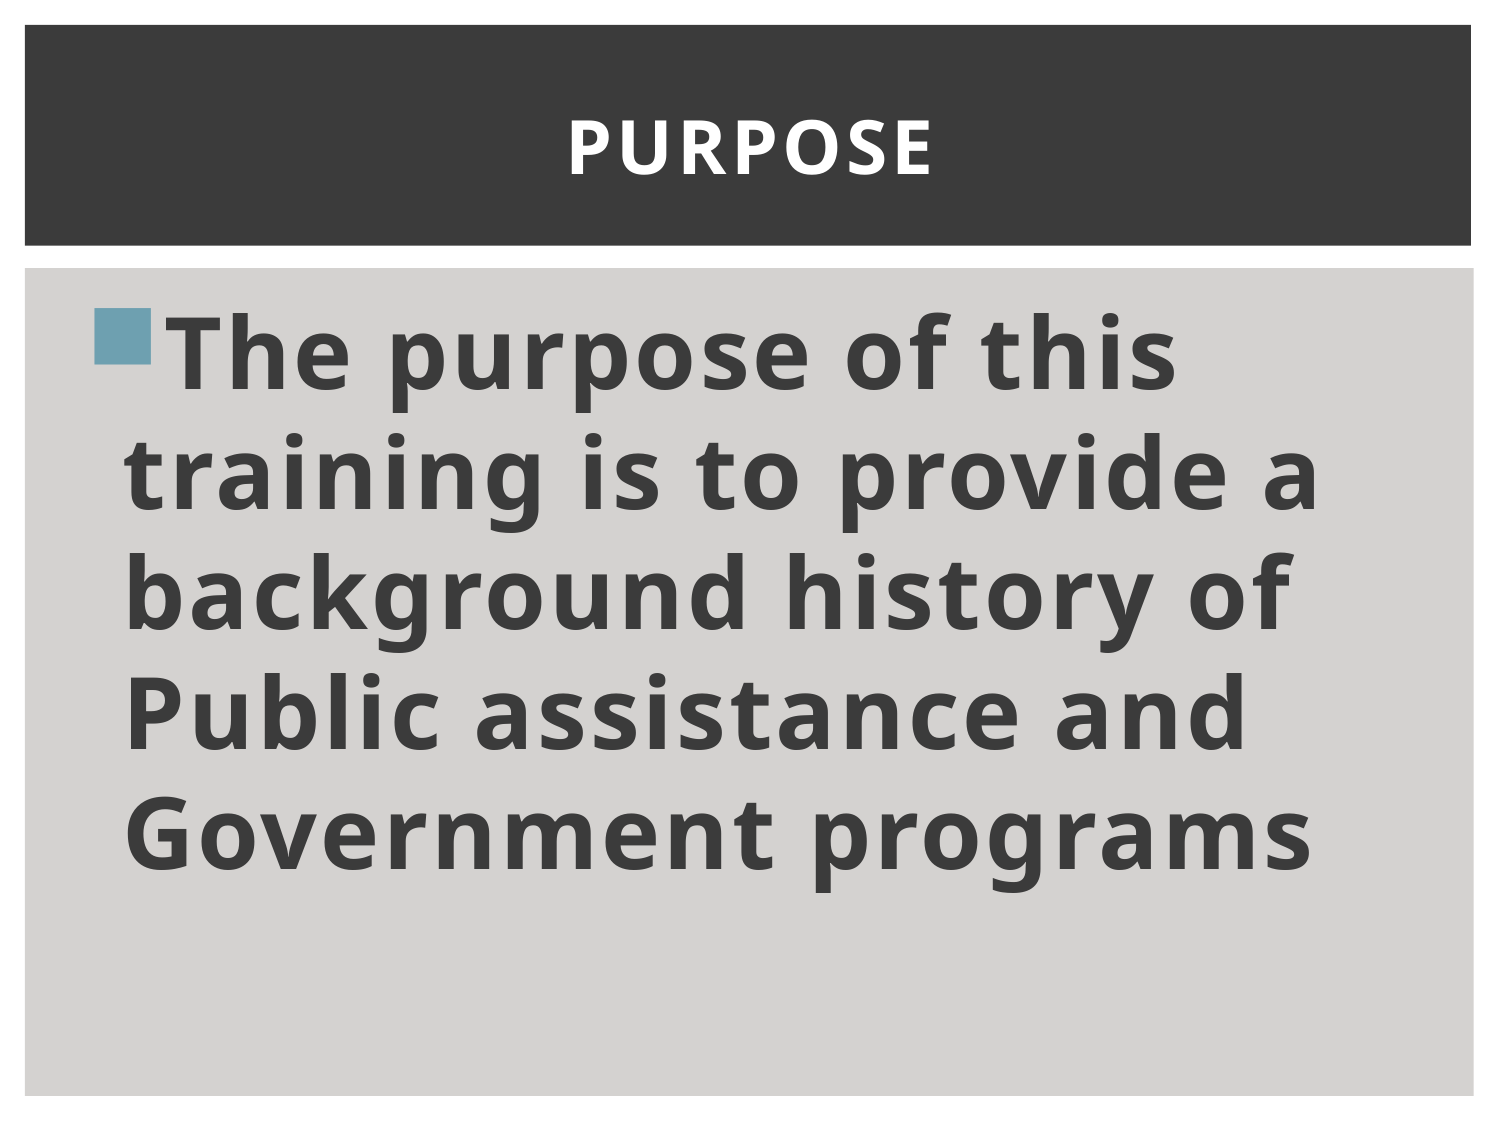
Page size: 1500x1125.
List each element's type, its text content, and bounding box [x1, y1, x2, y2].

list The purpose of this training is to provide a background history of Public assistance and Government programs [62, 281, 1442, 1005]
title Purpose [62, 58, 1438, 232]
